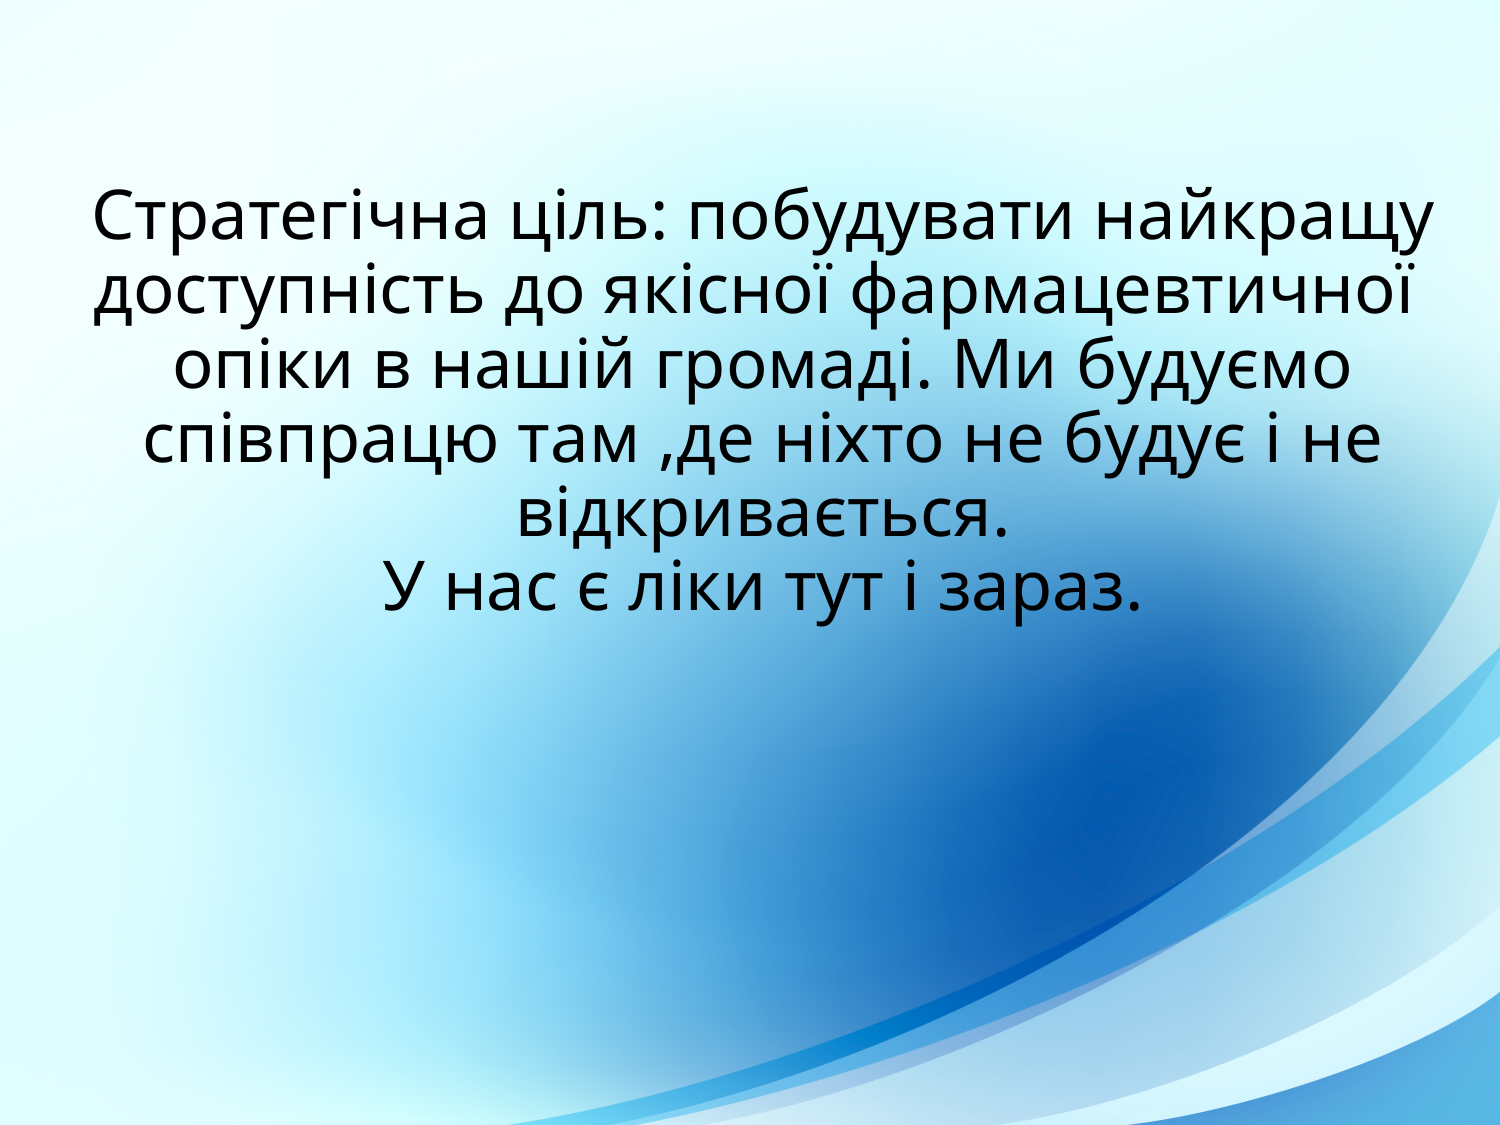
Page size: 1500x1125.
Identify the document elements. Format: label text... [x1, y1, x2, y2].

picture [0, 0, 1500, 1125]
title Стратегічна ціль: побудувати найкращу доступність до якісної фармацевтичної опіки в нашій громаді. Ми будуємо співпрацю там ,де ніхто не будує і не відкривається. У нас є ліки тут і зараз. [58, 99, 1468, 707]
